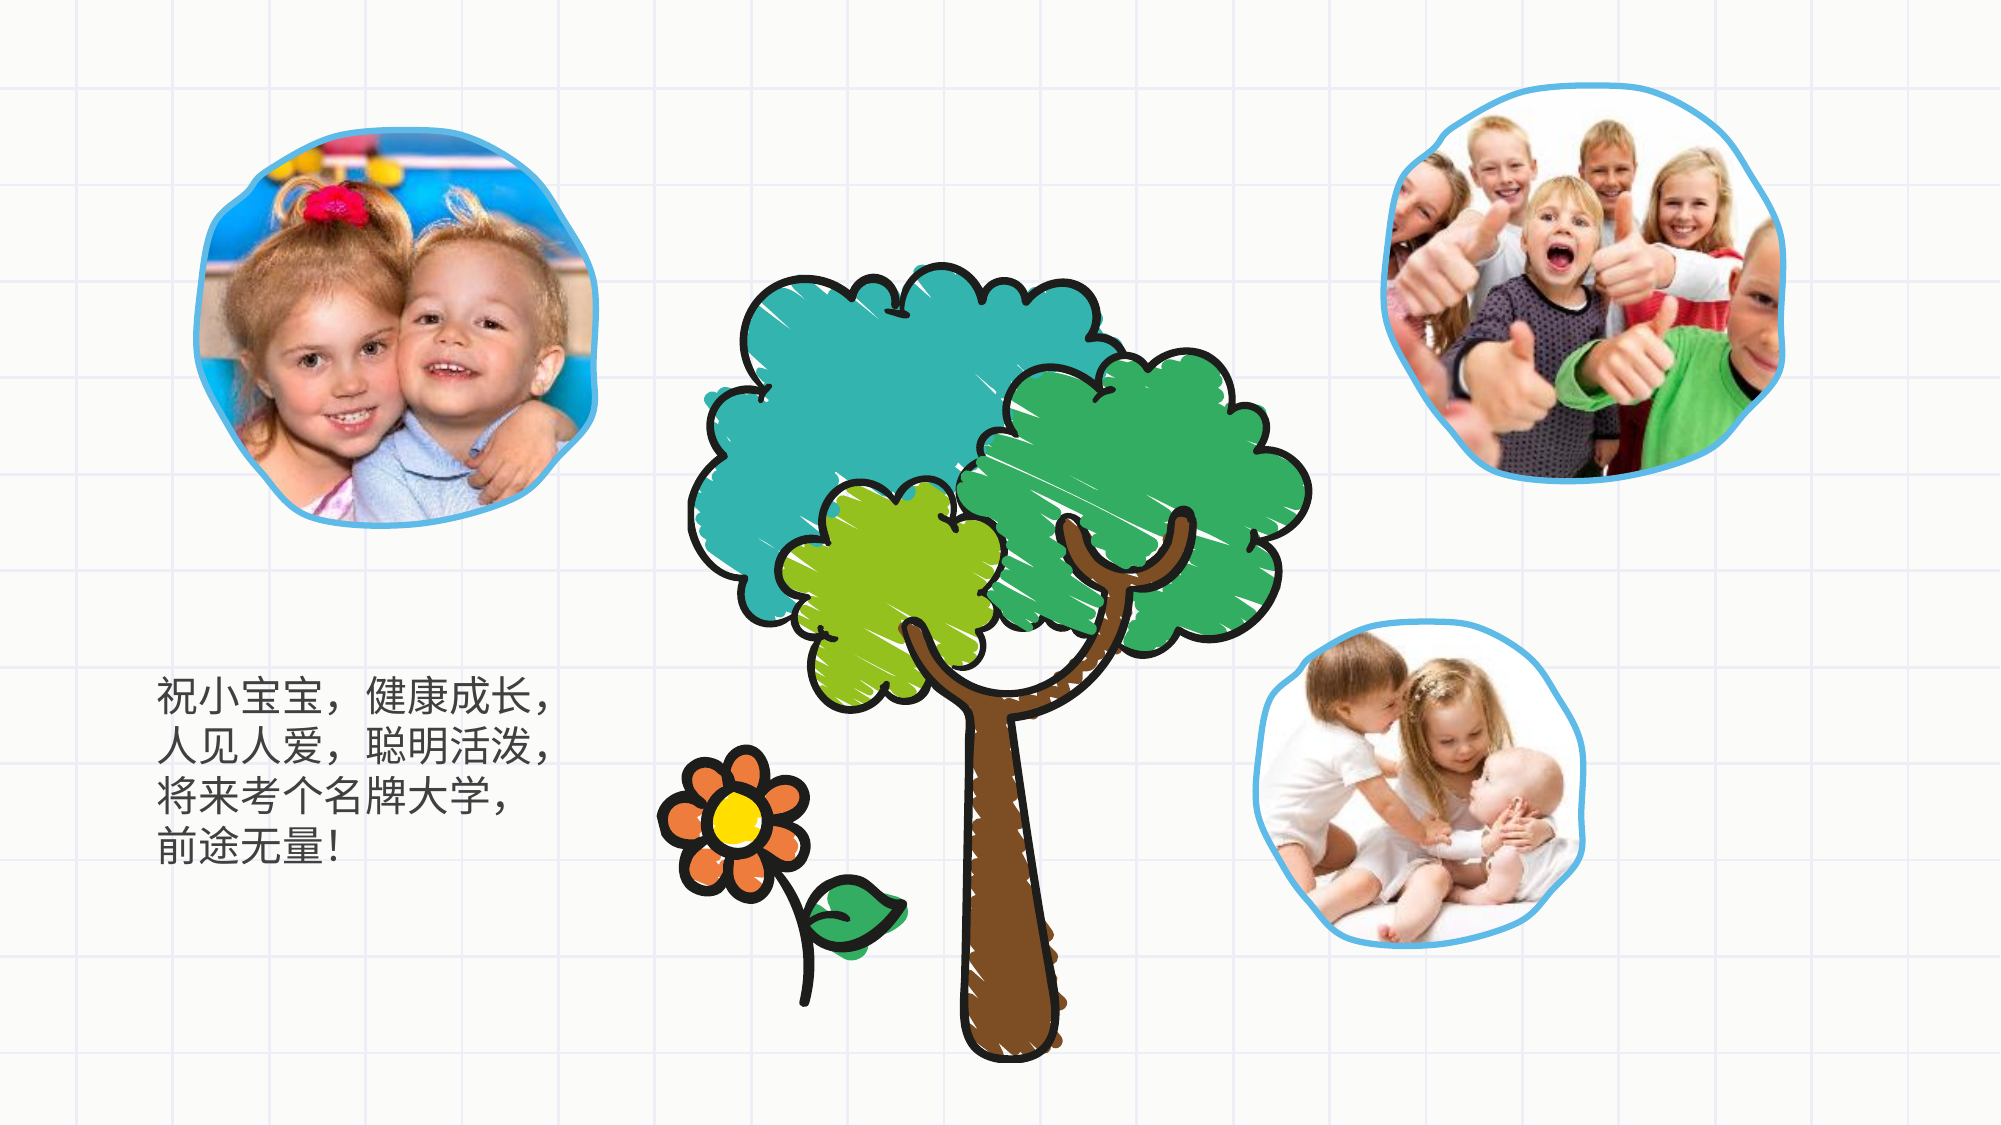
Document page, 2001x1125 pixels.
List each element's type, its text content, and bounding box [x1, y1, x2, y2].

picture [674, 262, 1584, 1063]
picture [1383, 85, 1784, 482]
text_box 祝小宝宝，健康成长，人见人爱，聪明活泼，将来考个名牌大学， 前途无量！ [142, 662, 617, 878]
picture [196, 129, 596, 526]
